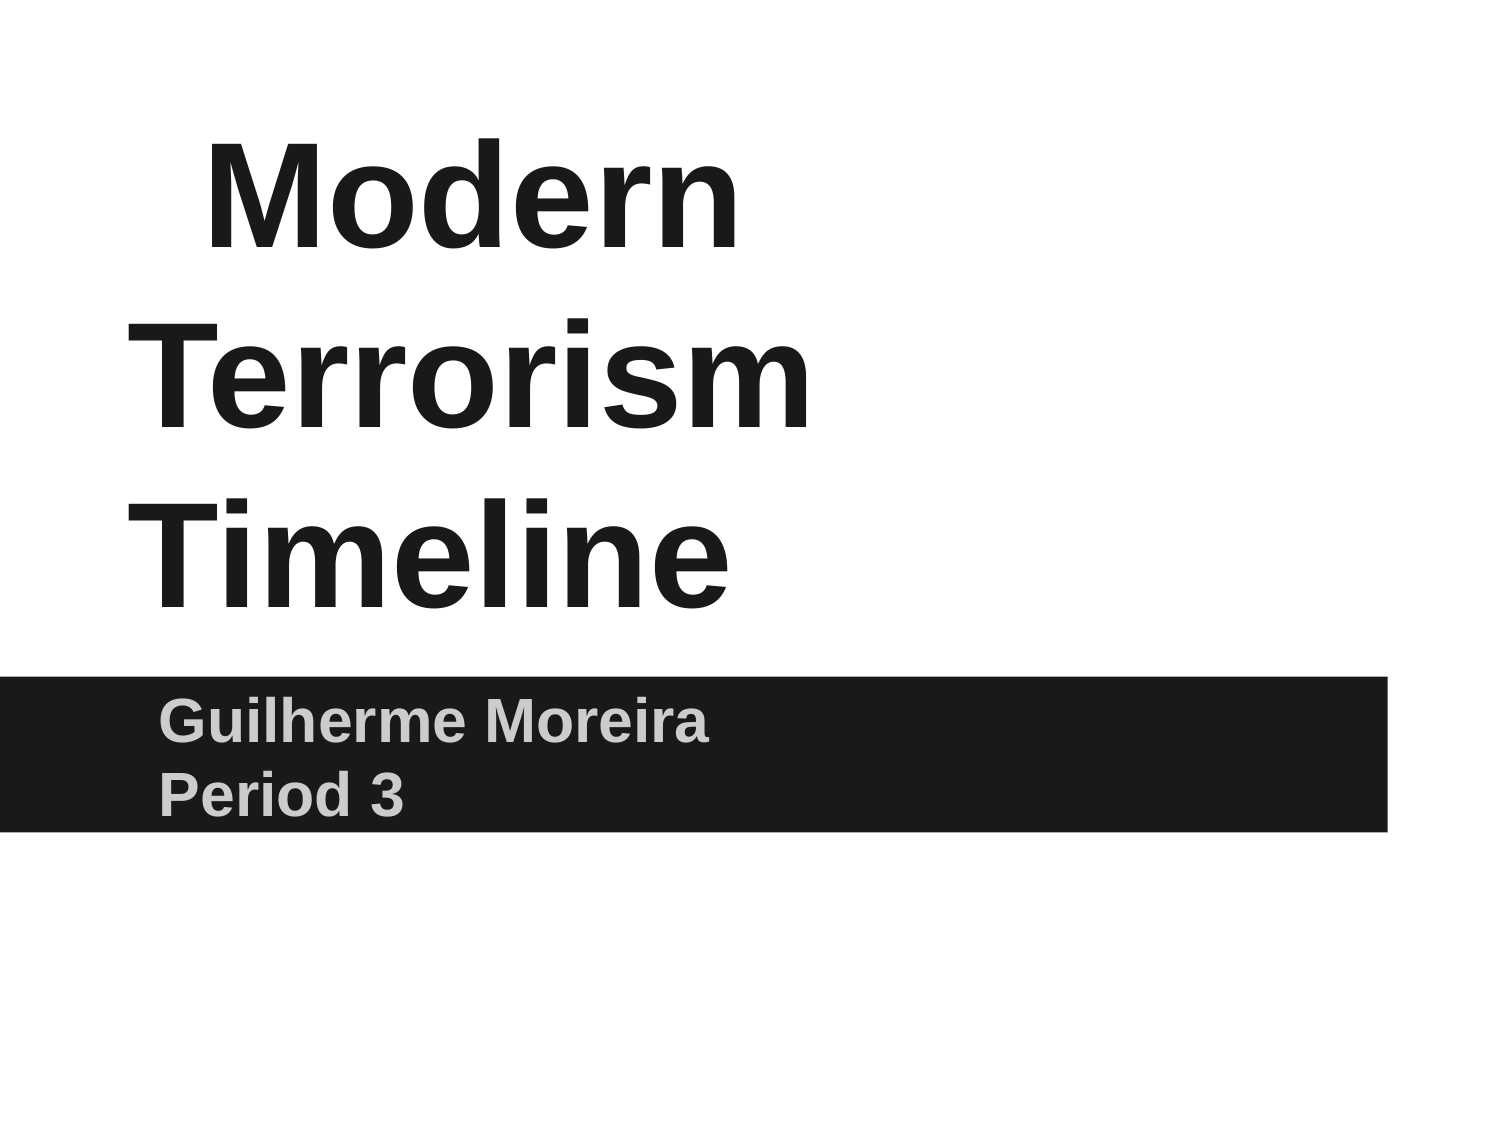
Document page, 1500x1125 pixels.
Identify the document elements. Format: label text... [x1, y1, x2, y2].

subtitle Guilherme Moreira Period 3 [112, 676, 1388, 833]
title Modern Terrorism Timeline [112, 284, 1388, 653]
